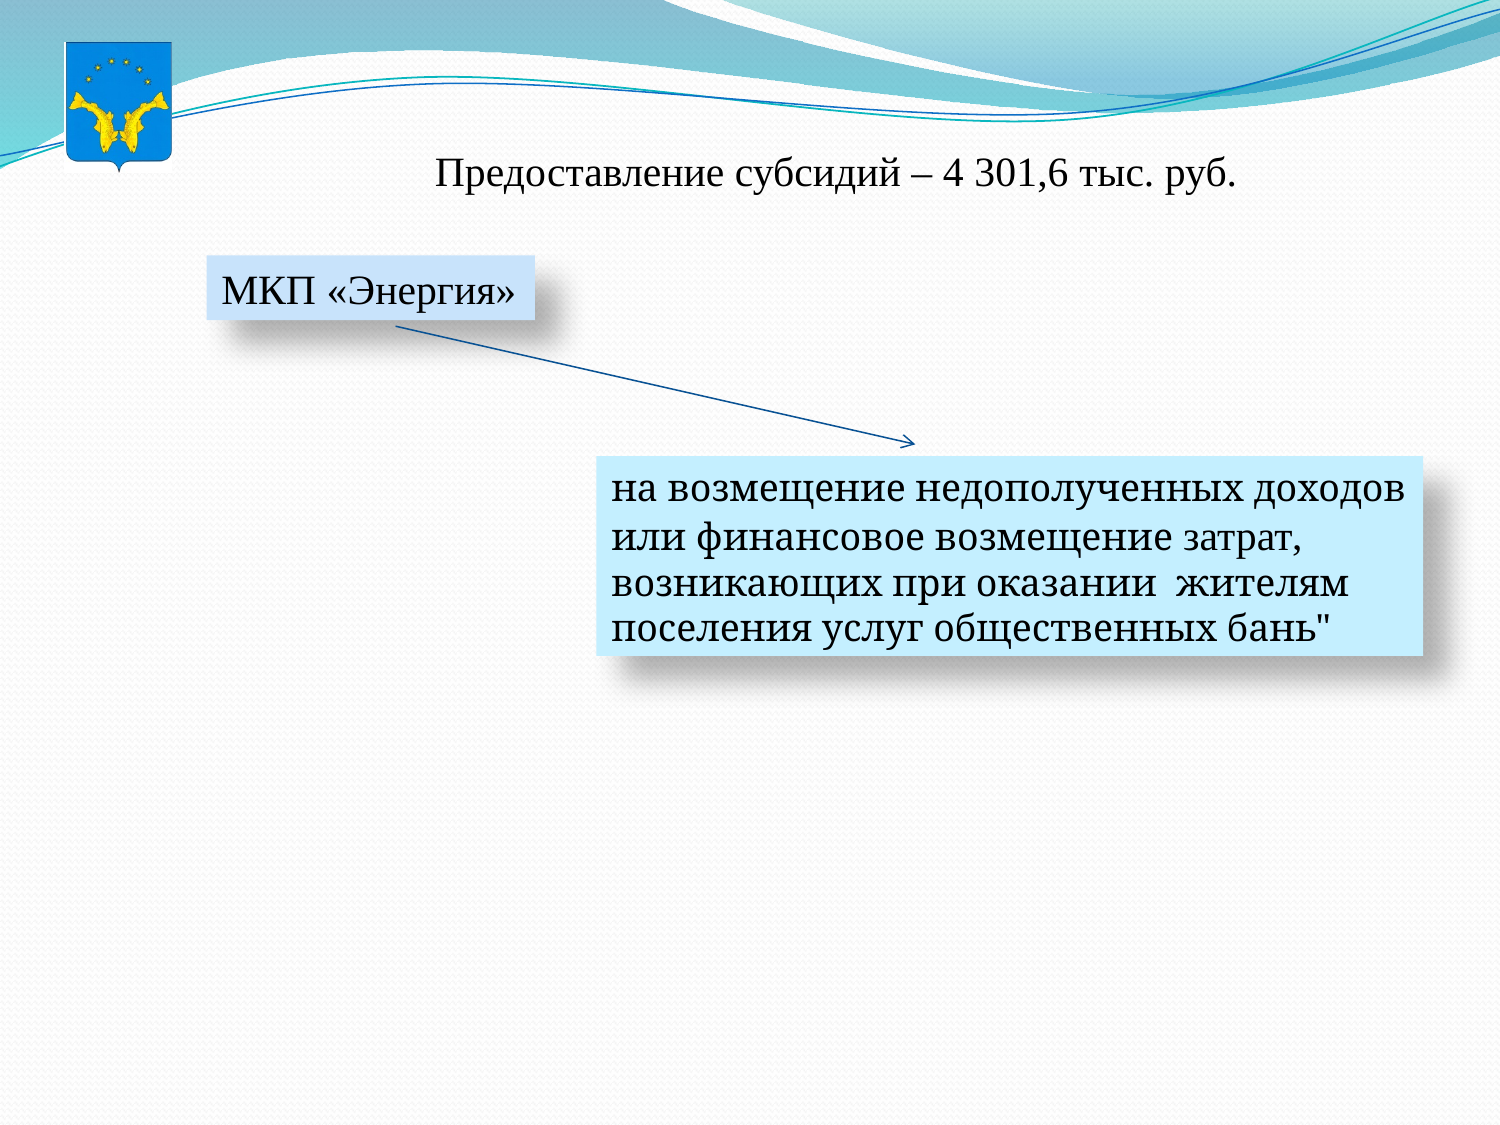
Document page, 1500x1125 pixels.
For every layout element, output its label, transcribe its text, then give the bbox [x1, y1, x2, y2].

text_box на возмещение недополученных доходов или финансовое возмещение затрат, возникающих при оказании жителям поселения услуг общественных бань" [596, 456, 1424, 656]
picture [64, 42, 172, 173]
text_box МКП «Энергия» [206, 255, 535, 321]
text_box Предоставление субсидий – 4 301,6 тыс. руб. [183, 137, 1500, 202]
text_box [395, 325, 916, 445]
